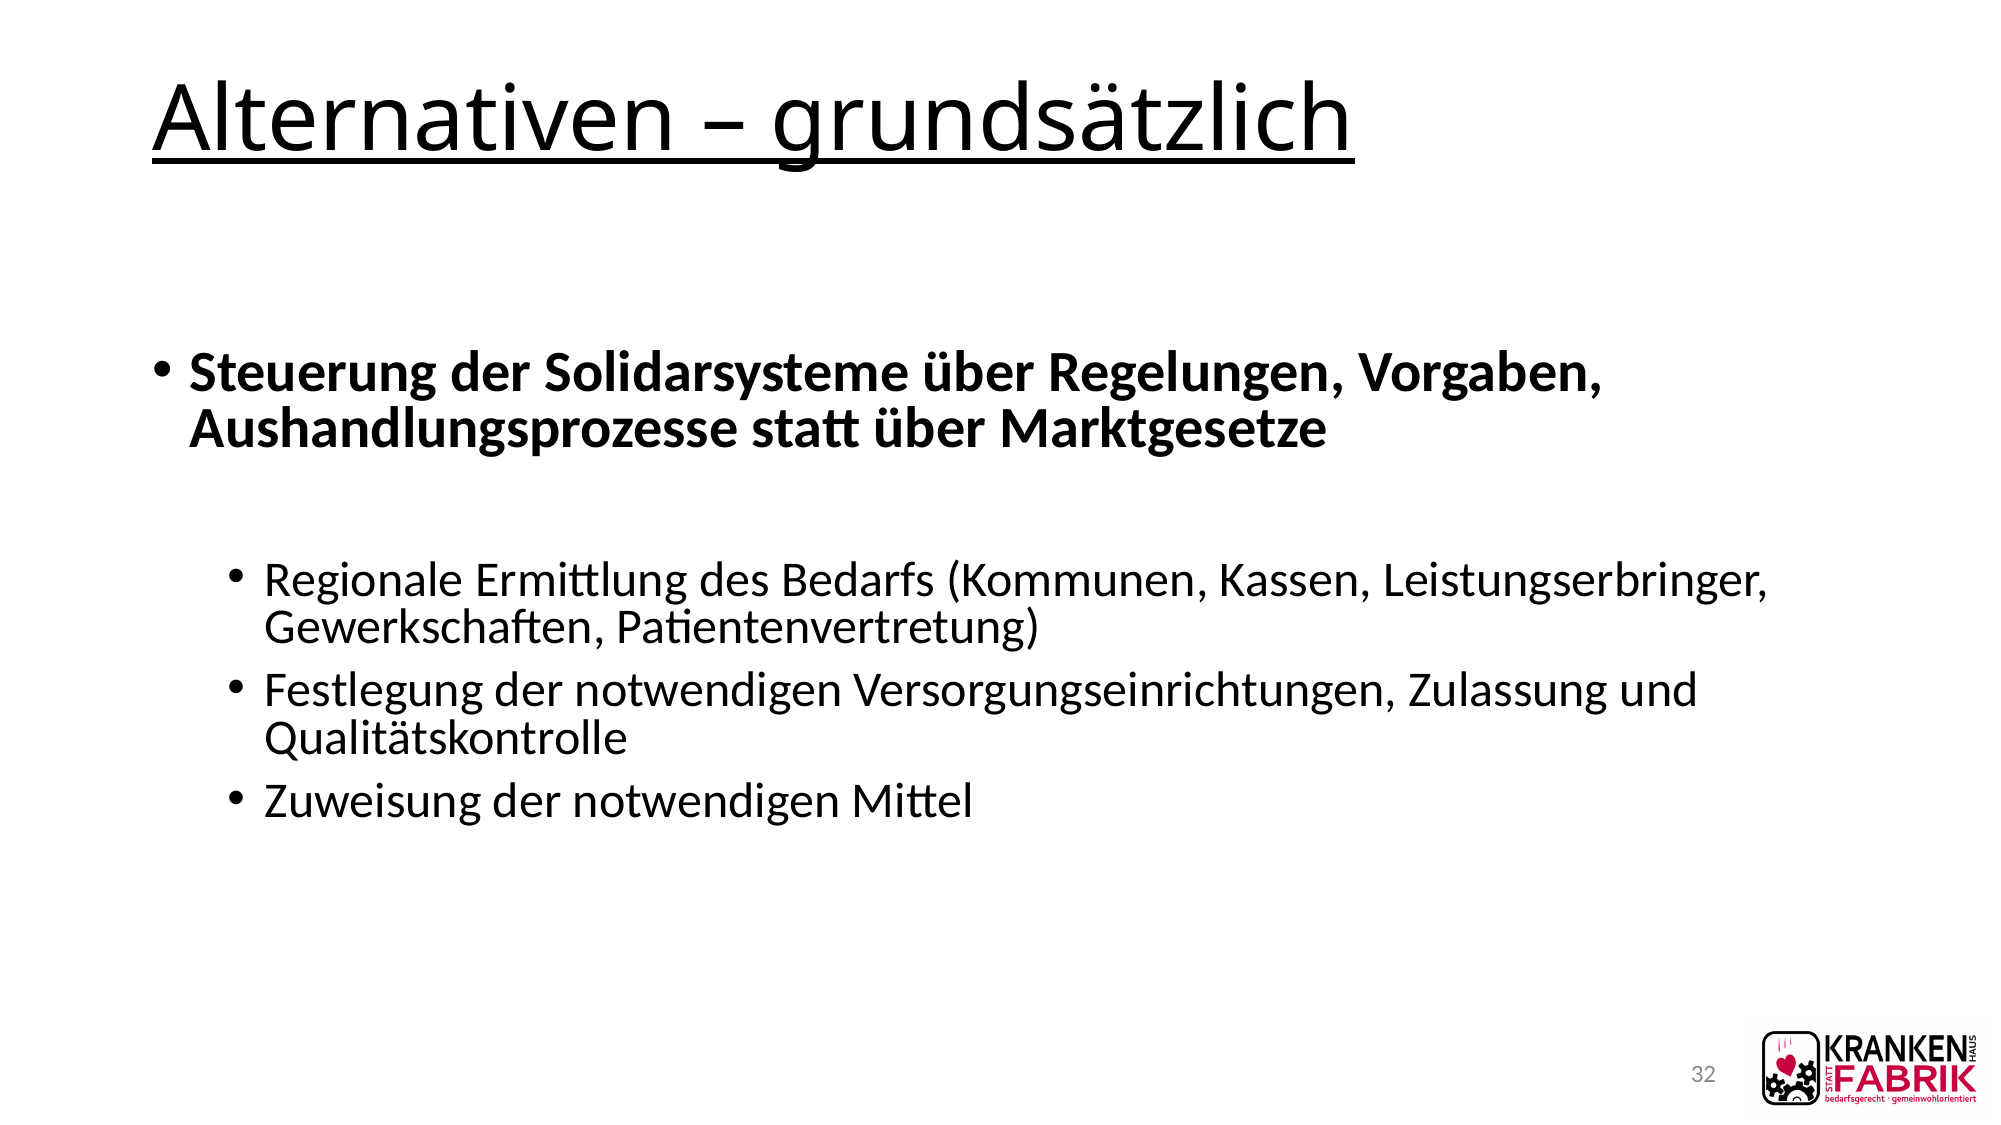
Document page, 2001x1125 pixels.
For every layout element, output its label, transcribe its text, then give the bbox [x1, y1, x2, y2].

slide_number <Foliennummer> [1281, 1042, 1731, 1103]
title Alternativen – grundsätzlich [137, 8, 1863, 226]
list Steuerung der Solidarsysteme über Regelungen, Vorgaben, Aushandlungsprozesse statt über Marktgesetze Regionale Ermittlung des Bedarfs (Kommunen, Kassen, Leistungserbringer, Gewerkschaften, Patientenvertretung) Festlegung der notwendigen Versorgungseinrichtungen, Zulassung und Qualitätskontrolle Zuweisung der notwendigen Mittel [137, 248, 1863, 963]
picture [1744, 1013, 1994, 1123]
